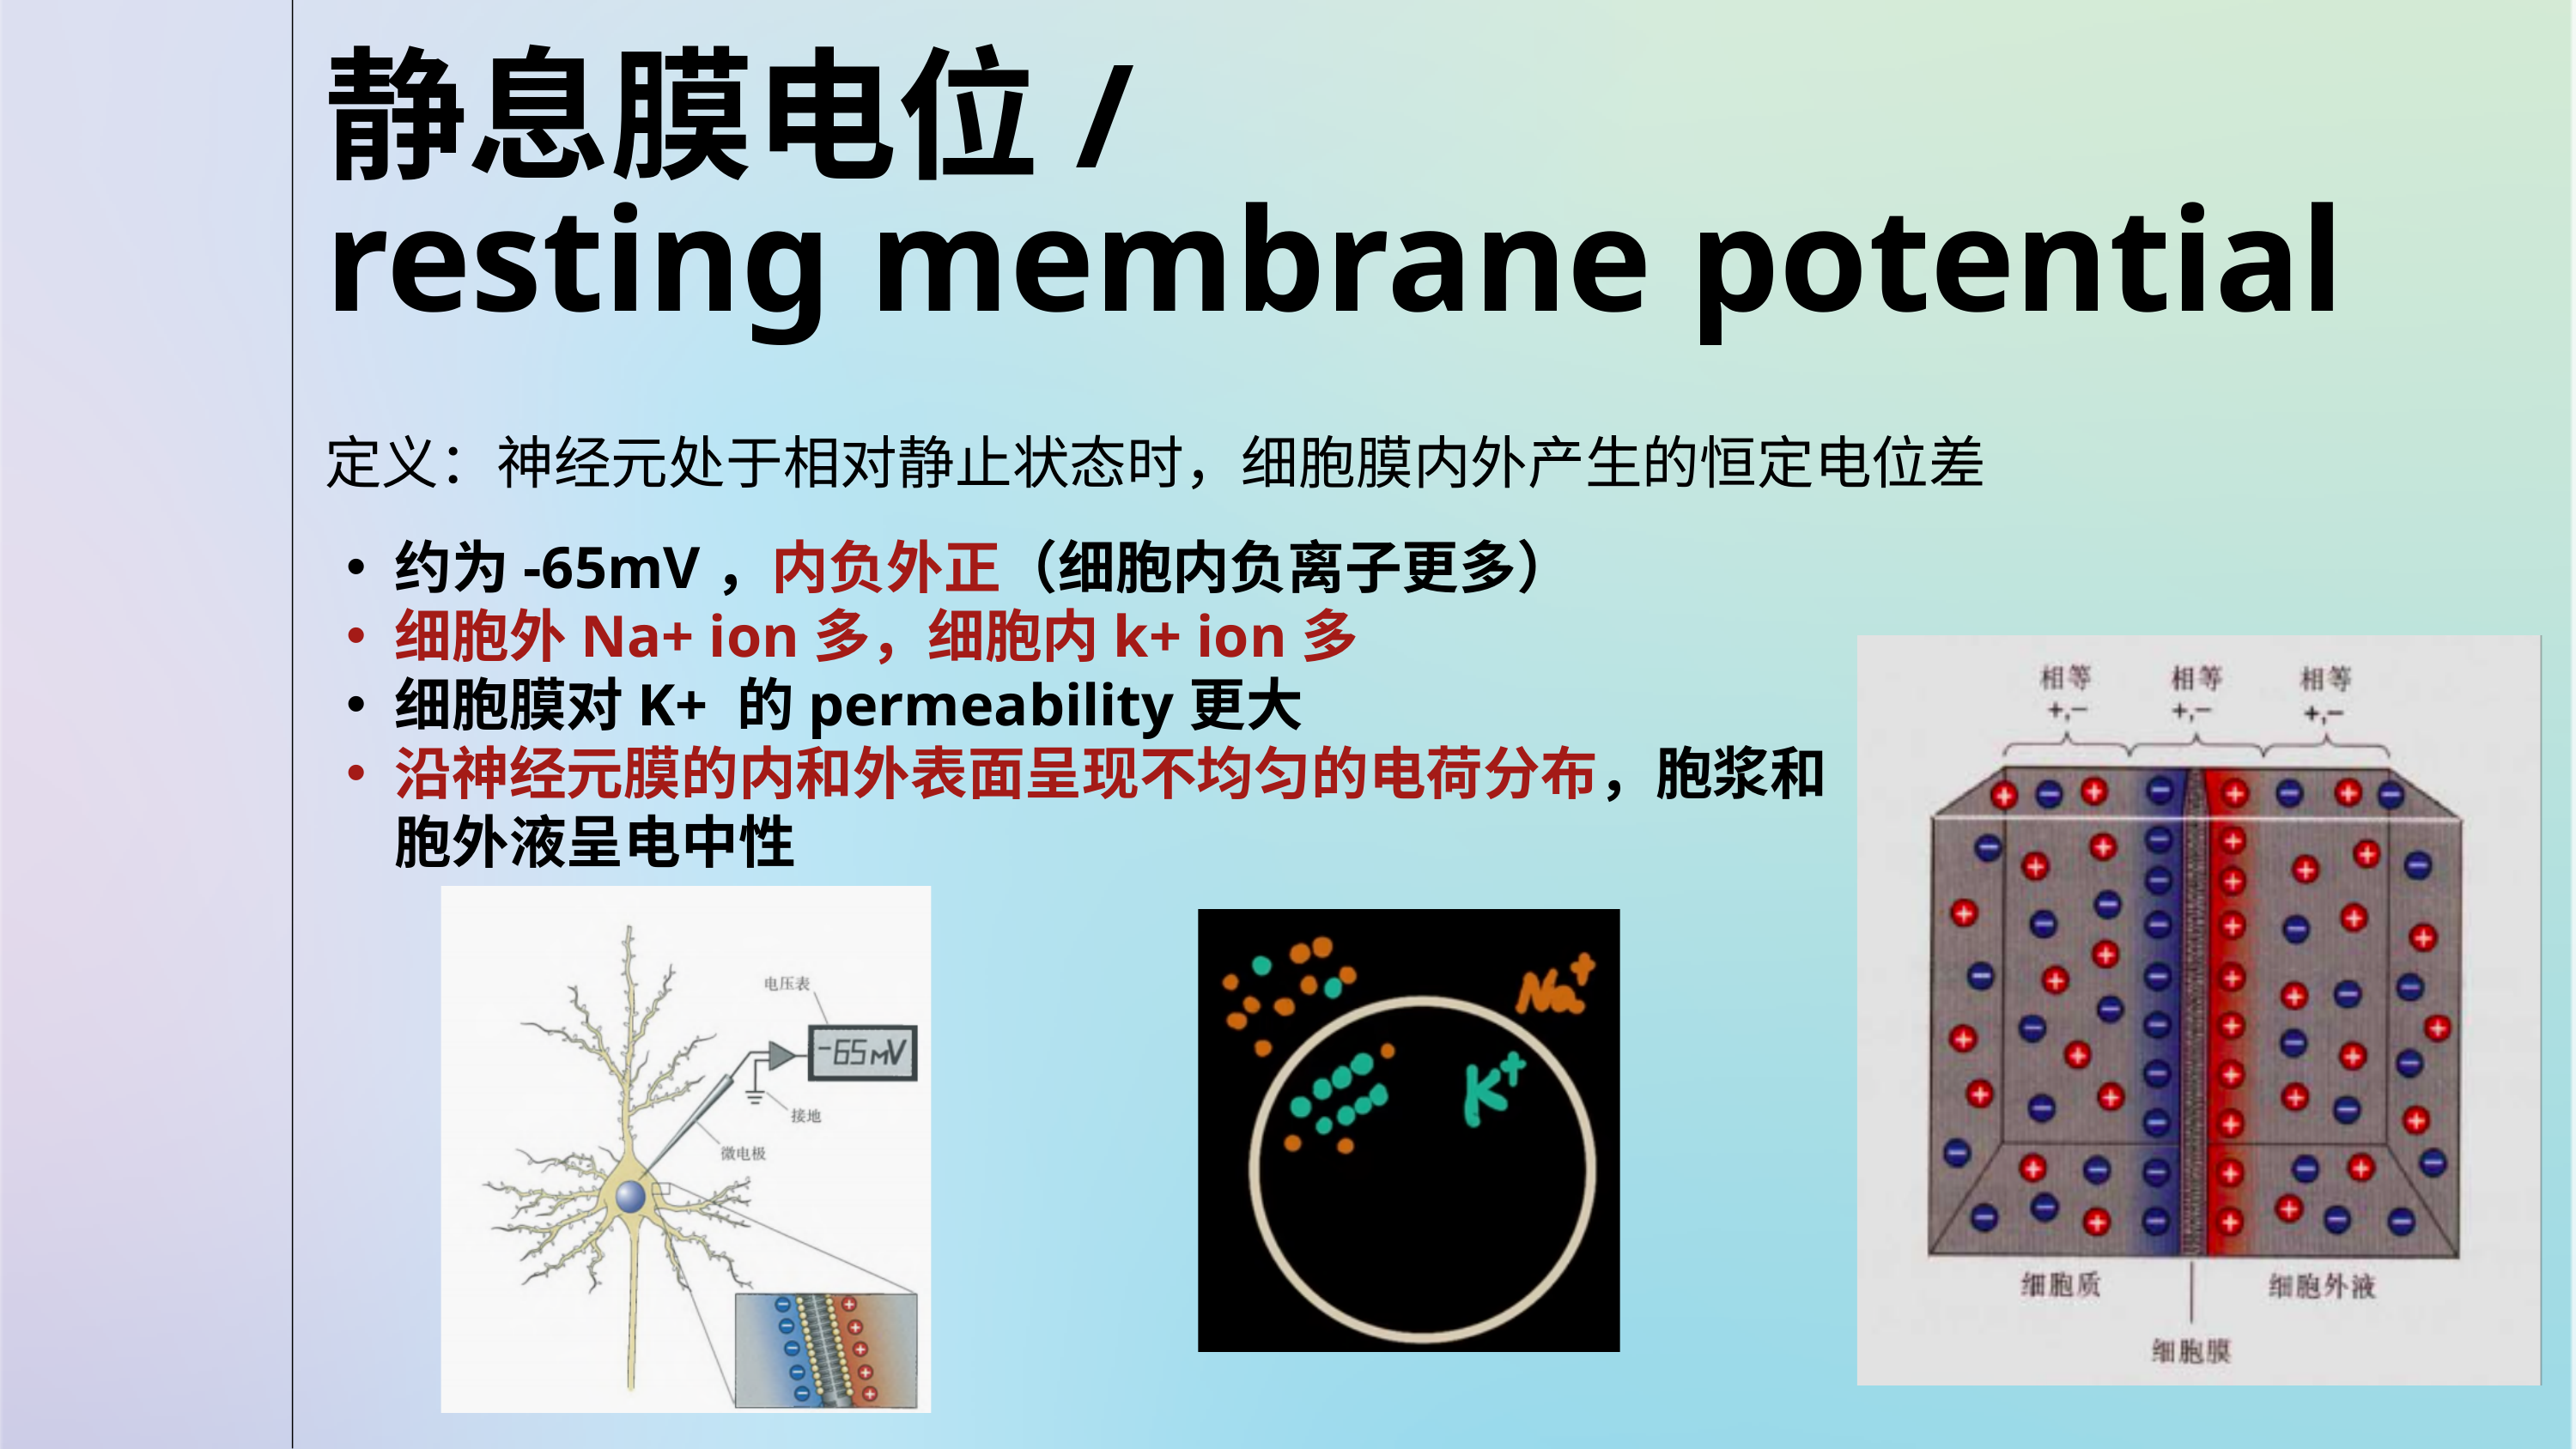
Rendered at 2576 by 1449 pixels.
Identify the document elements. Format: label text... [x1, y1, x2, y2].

text_box [294, 0, 2576, 1449]
text_box [1198, 1012, 1620, 1352]
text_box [325, 37, 2494, 495]
text_box [0, 0, 291, 1449]
text_box [1856, 635, 2544, 1385]
text_box [440, 1012, 932, 1413]
text_box 约为-65mV，内负外正（细胞内负离子更多） 细胞外Na+ ion多，细胞内k+ ion多 细胞膜对K+ 的permeability更大 沿神经元膜的内和外表面呈现不均匀的电荷分布，胞浆和胞外液呈电中性 [297, 530, 1832, 1012]
